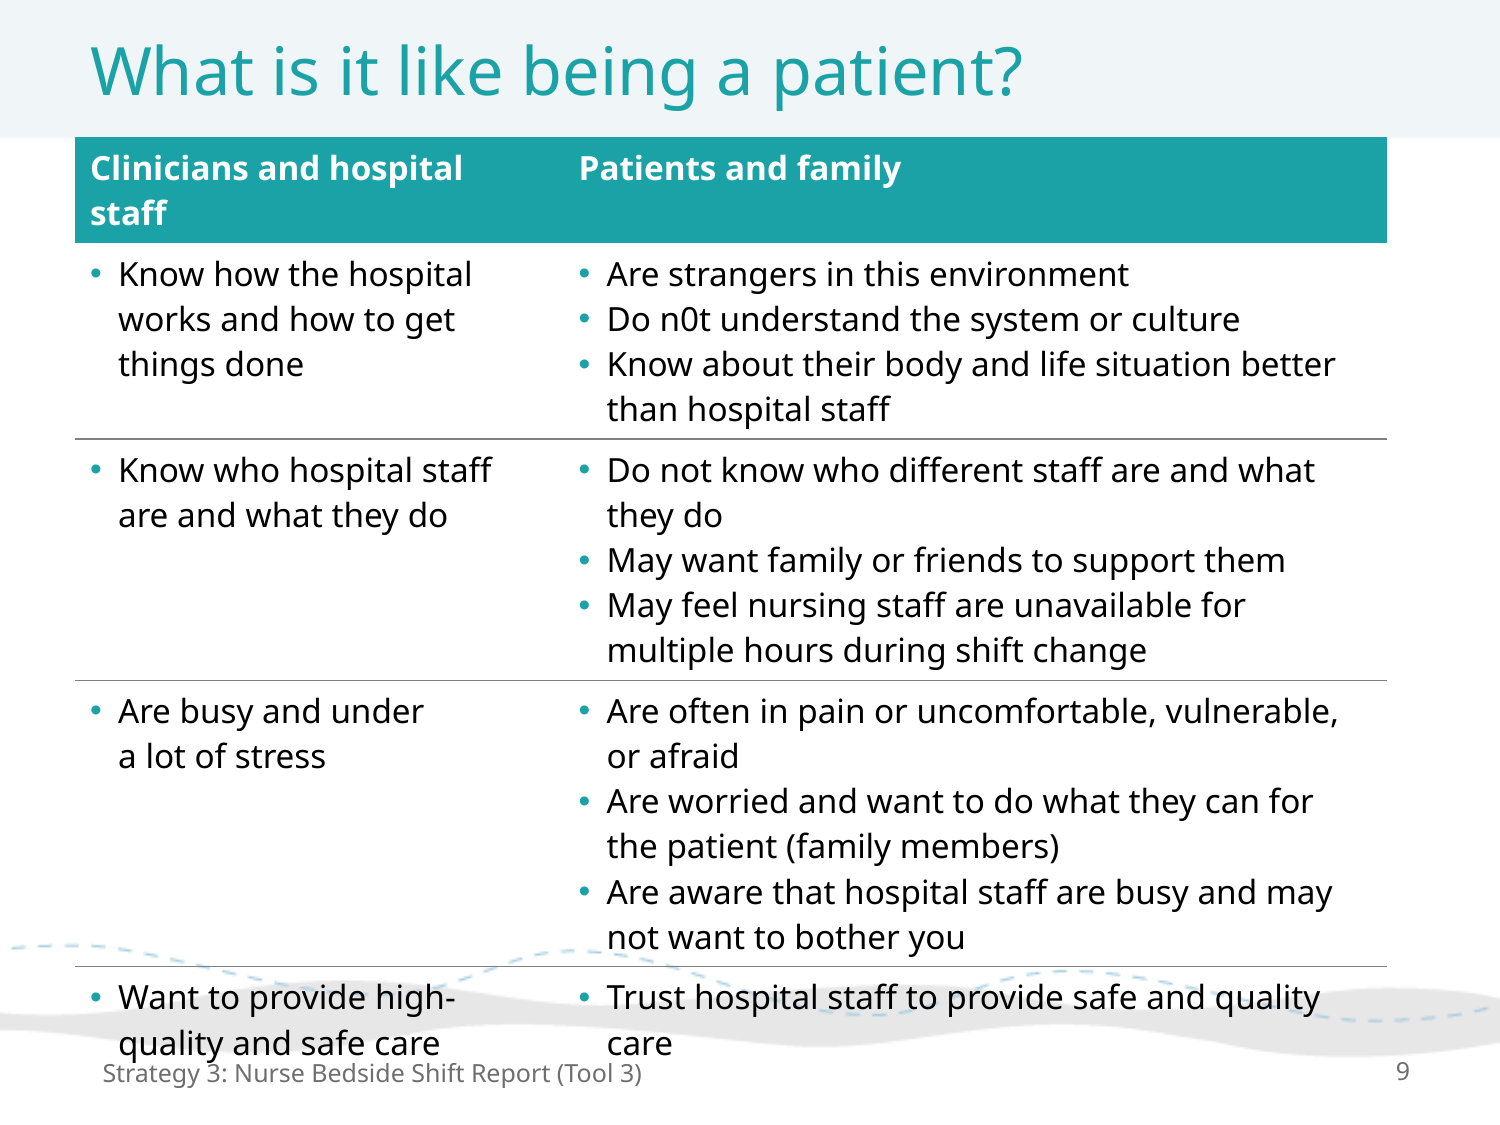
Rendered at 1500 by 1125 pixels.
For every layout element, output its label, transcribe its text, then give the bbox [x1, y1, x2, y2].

table_header Clinicians and hospital staff [75, 137, 564, 243]
table_cell Are busy and under a lot of stress [75, 681, 564, 966]
table_cell Are often in pain or uncomfortable, vulnerable, or afraid Are worried and want to do what they can for the patient (family members) Are aware that hospital staff are busy and may not want to bother you [564, 681, 1387, 966]
title What is it like being a patient? [75, 0, 1425, 138]
table_header Patients and family [564, 137, 1387, 243]
table_cell Want to provide high-quality and safe care [75, 967, 564, 1072]
footer Strategy 3: Nurse Bedside Shift Report (Tool 3) [87, 1042, 763, 1103]
table_cell Trust hospital staff to provide safe and quality care [564, 967, 1387, 1072]
table_cell Are strangers in this environment Do n0t understand the system or culture Know about their body and life situation better than hospital staff [564, 243, 1387, 438]
table_cell Know who hospital staff are and what they do [75, 440, 564, 680]
table_cell Know how the hospital works and how to get things done [75, 243, 564, 438]
table_cell Do not know who different staff are and what they do May want family or friends to support them May feel nursing staff are unavailable for multiple hours during shift change [564, 440, 1387, 680]
picture [0, 0, 1500, 1125]
slide_number 9 [1074, 1042, 1425, 1103]
